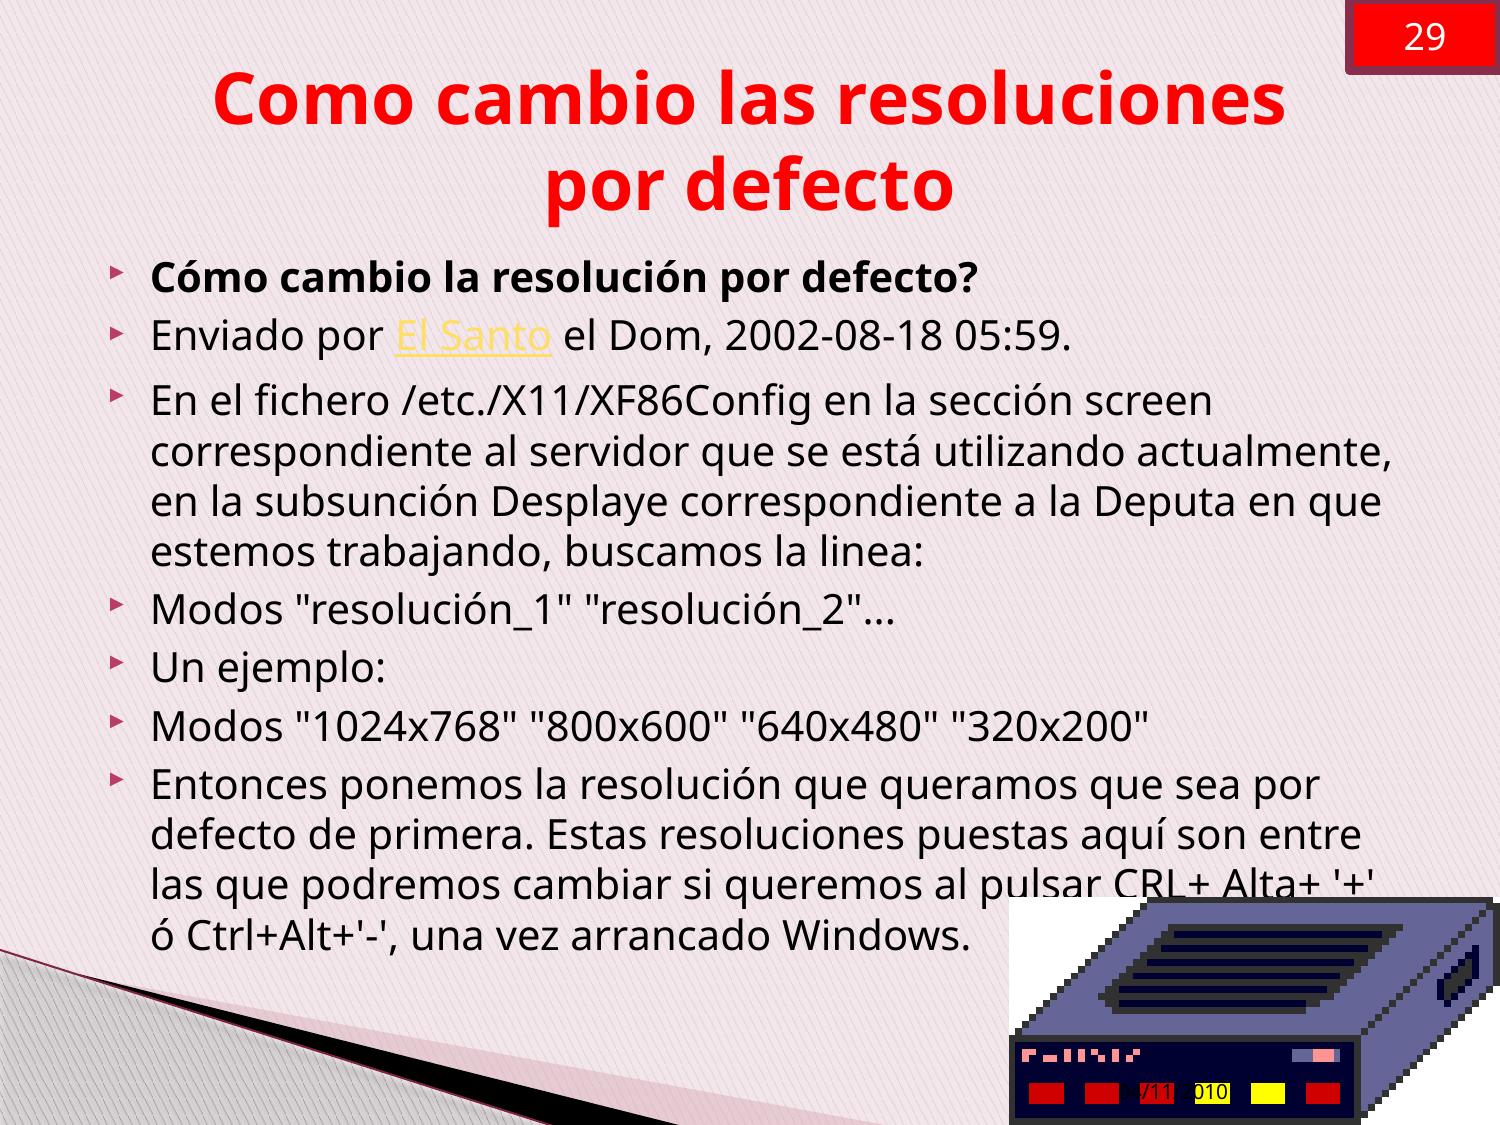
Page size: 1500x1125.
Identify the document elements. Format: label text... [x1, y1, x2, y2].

text_box 29 [1345, 0, 1500, 75]
list Cómo cambio la resolución por defecto? Enviado por El Santo el Dom, 2002-08-18 05:59. En el fichero /etc./X11/XF86Config en la sección screen correspondiente al servidor que se está utilizando actualmente, en la subsunción Desplaye correspondiente a la Deputa en que estemos trabajando, buscamos la linea: Modos "resolución_1" "resolución_2"... Un ejemplo: Modos "1024x768" "800x600" "640x480" "320x200" Entonces ponemos la resolución que queramos que sea por defecto de primera. Estas resoluciones puestas aquí son entre las que podremos cambiar si queremos al pulsar CRL+ Alta+ '+' ó Ctrl+Alt+'-', una vez arrancado Windows. [75, 243, 1425, 986]
picture [1009, 896, 1500, 1125]
title Como cambio las resoluciones por defecto [75, 45, 1425, 233]
